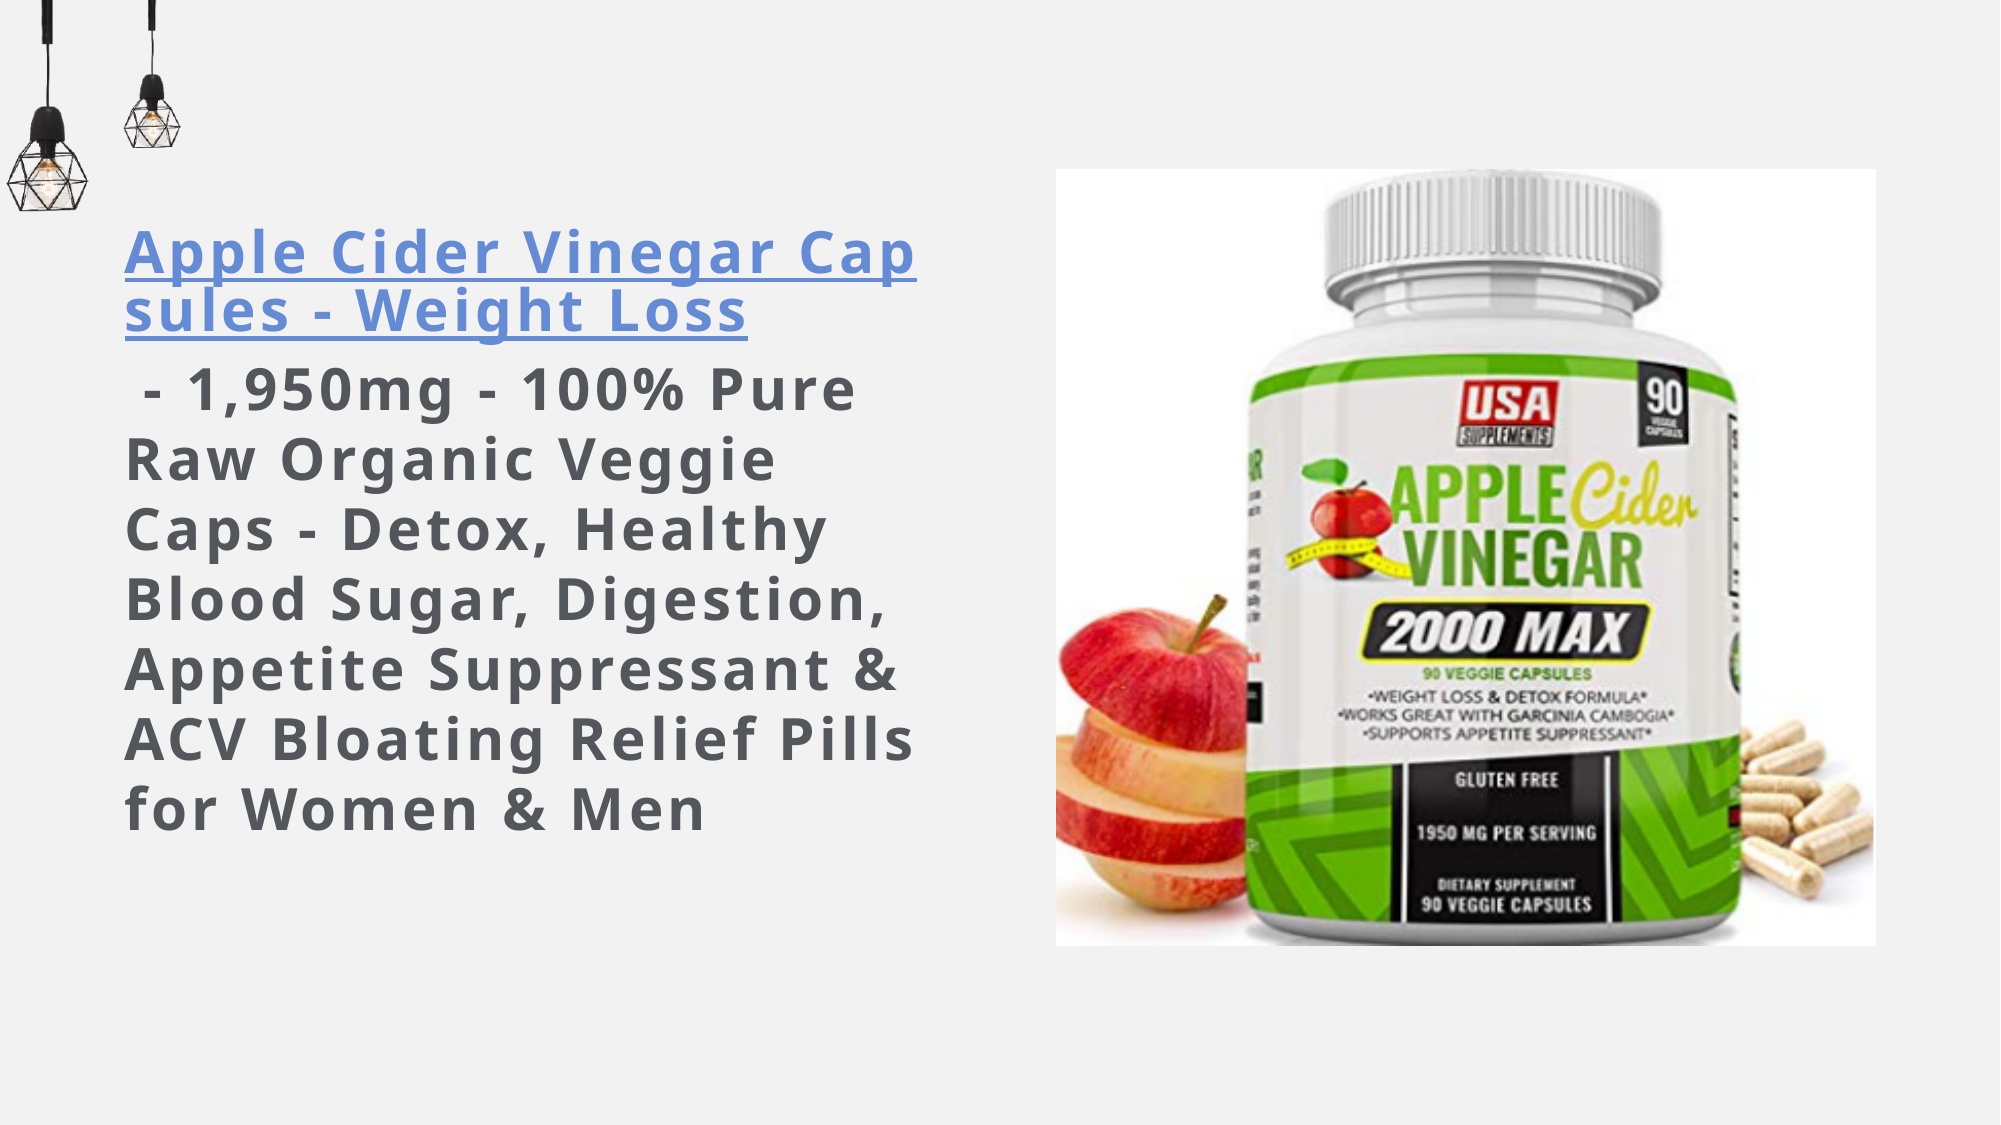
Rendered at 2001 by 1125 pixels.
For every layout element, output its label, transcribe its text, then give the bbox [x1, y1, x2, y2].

title Apple Cider Vinegar Capsules - Weight Loss - 1,950mg - 100% Pure Raw Organic Veggie Caps - Detox, Healthy Blood Sugar, Digestion, Appetite Suppressant & ACV Bloating Relief Pills for Women & Men [109, 207, 958, 946]
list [1056, 169, 1876, 946]
picture [0, 0, 99, 220]
picture [119, 0, 188, 154]
